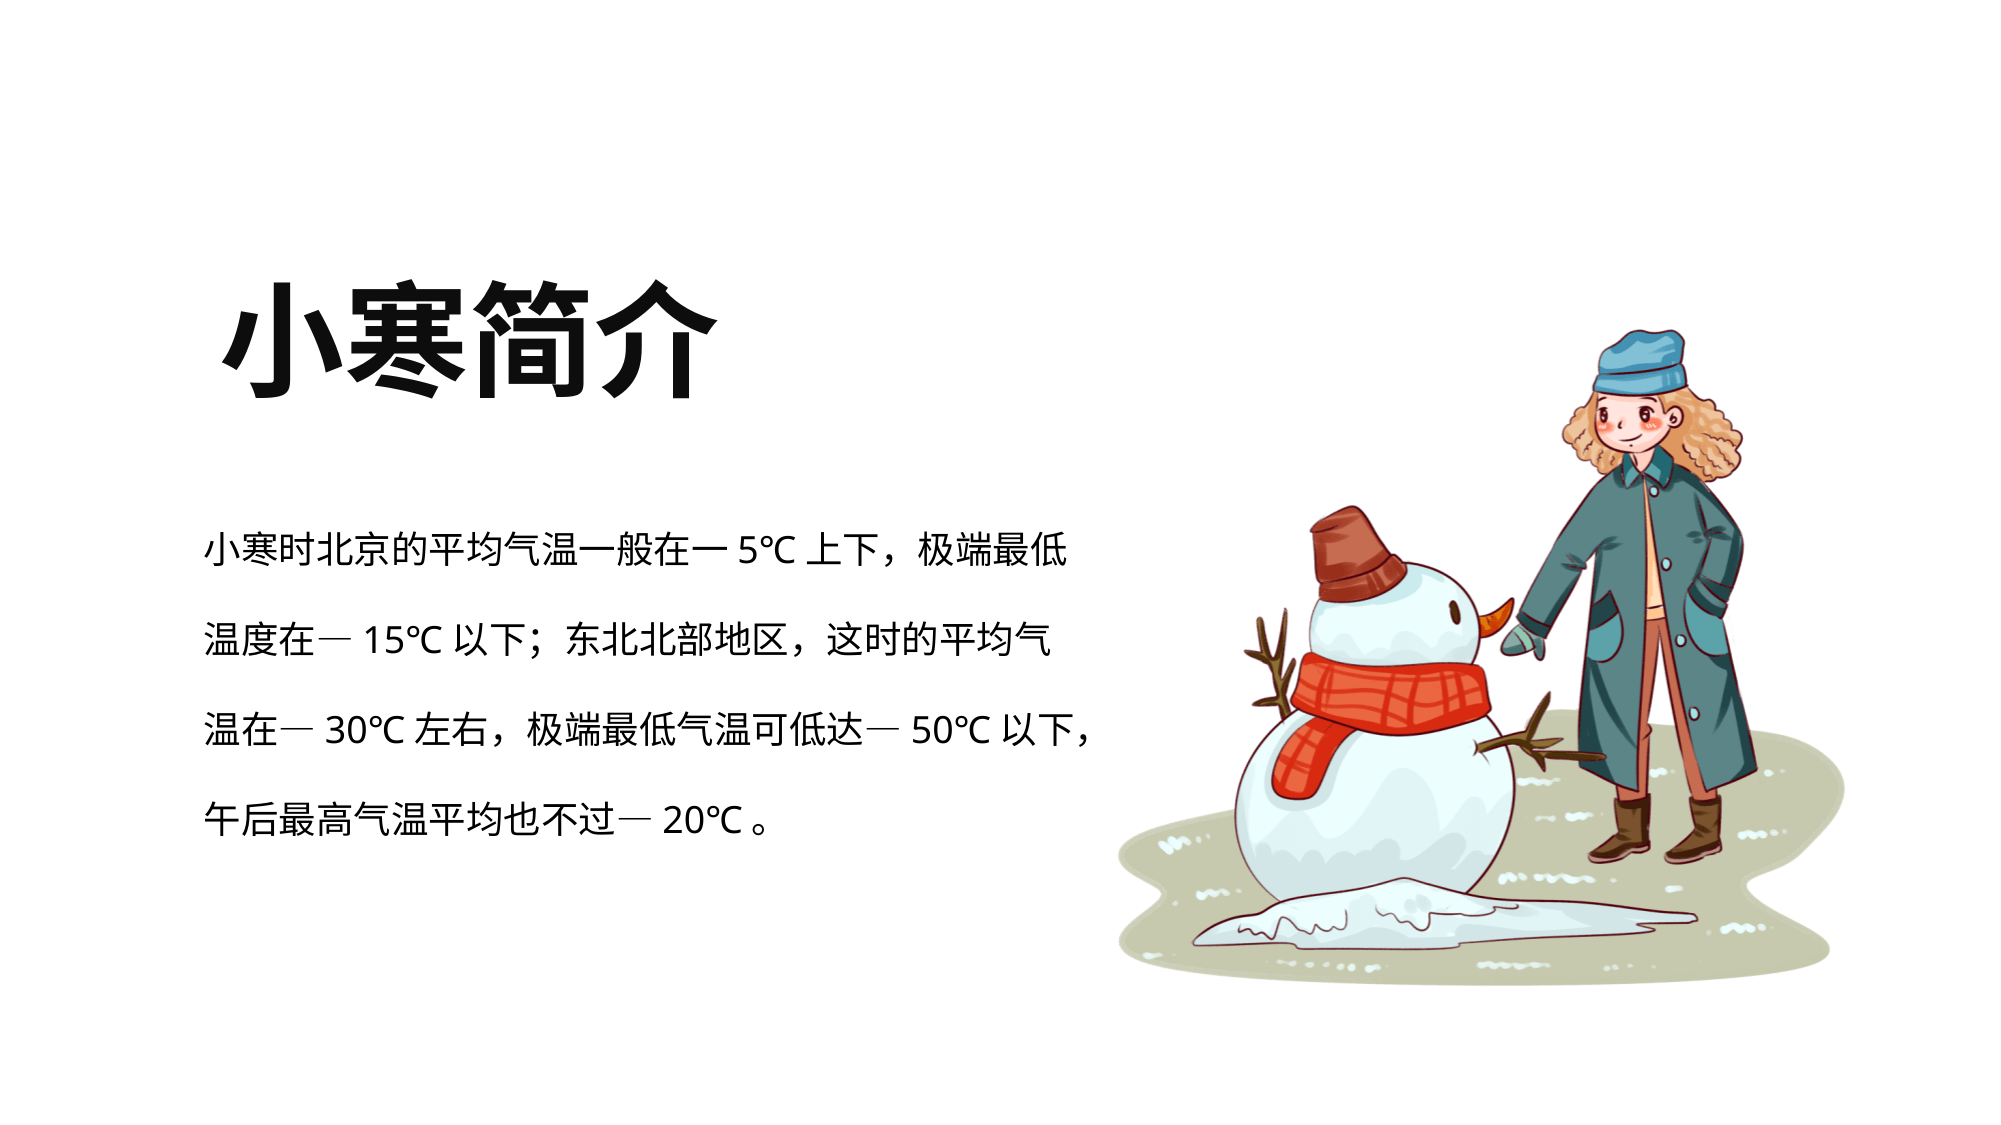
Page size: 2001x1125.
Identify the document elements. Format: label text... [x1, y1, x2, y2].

text_box 小寒简介 [204, 255, 937, 420]
picture [999, 179, 1953, 1125]
text_box 小寒时北京的平均气温一般在一5℃上下，极端最低温度在—15℃以下；东北北部地区，这时的平均气温在—30℃左右，极端最低气温可低达—50℃以下，午后最高气温平均也不过—20℃。 [188, 473, 999, 849]
